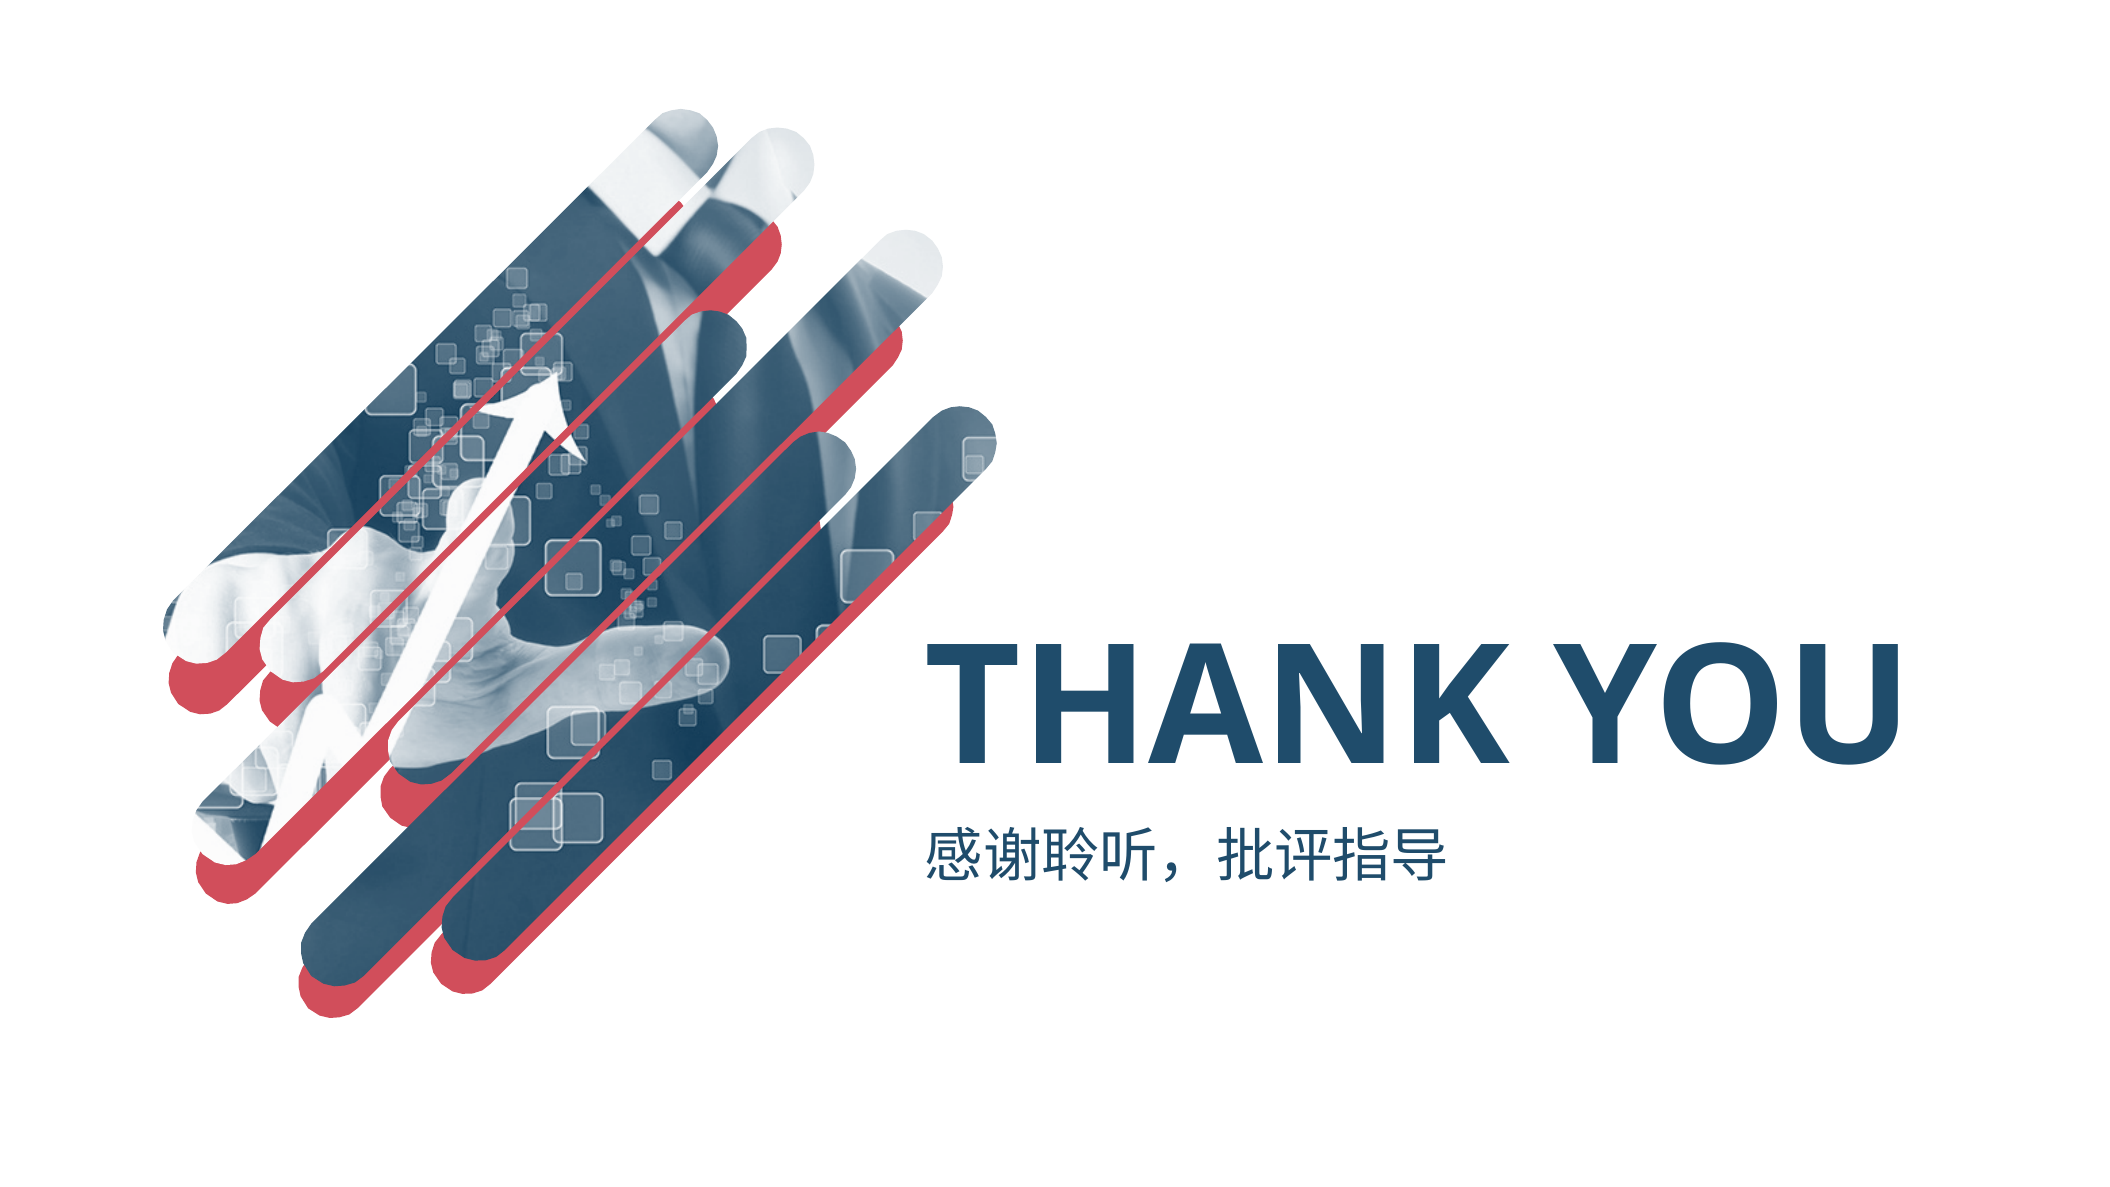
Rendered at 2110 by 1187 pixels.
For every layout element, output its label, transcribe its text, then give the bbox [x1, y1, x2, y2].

text_box [162, 108, 719, 664]
text_box [388, 229, 943, 785]
text_box [301, 431, 857, 987]
text_box [259, 127, 815, 683]
text_box [430, 503, 954, 994]
text_box [298, 521, 821, 1018]
text_box [259, 222, 782, 727]
text_box [380, 327, 903, 827]
text_box 感谢聆听，批评指导 [924, 818, 1515, 889]
text_box [195, 398, 716, 904]
text_box [191, 310, 747, 866]
text_box [168, 201, 683, 715]
text_box [441, 406, 997, 961]
text_box THANK YOU [924, 597, 1988, 798]
